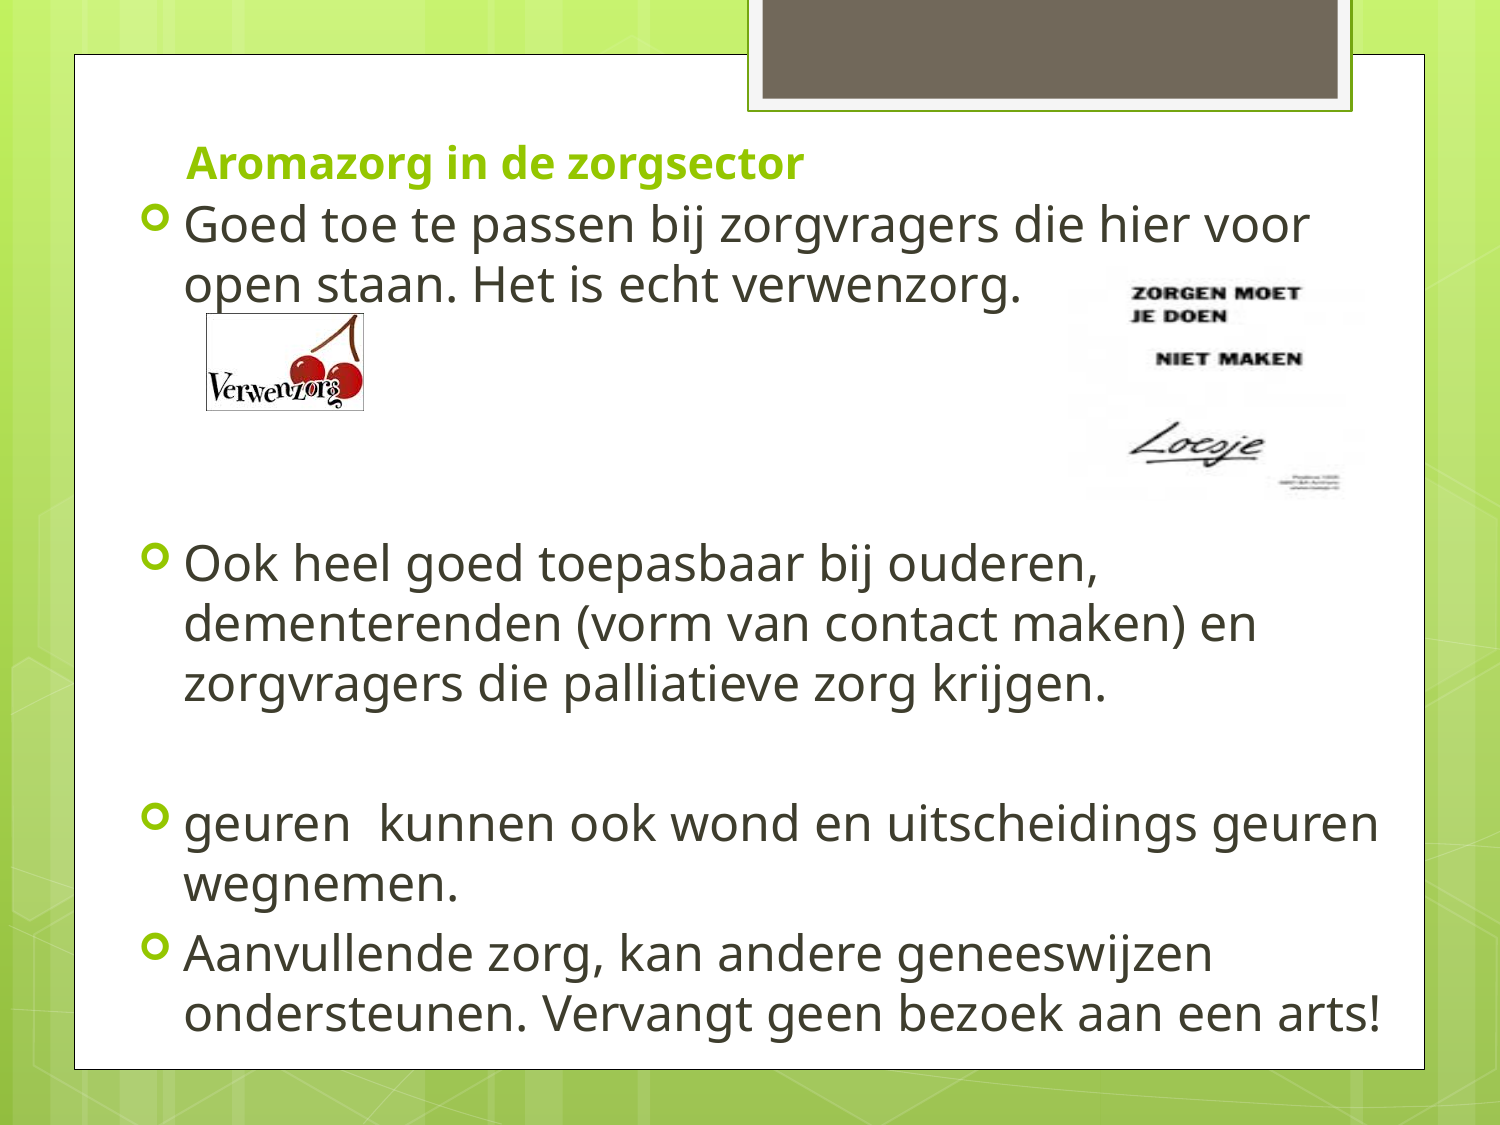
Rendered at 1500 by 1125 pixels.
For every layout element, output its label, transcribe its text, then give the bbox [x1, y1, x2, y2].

picture [1068, 255, 1365, 501]
title Aromazorg in de zorgsector [171, 125, 1324, 184]
list Goed toe te passen bij zorgvragers die hier voor open staan. Het is echt verwenzorg. Ook heel goed toepasbaar bij ouderen, dementerenden (vorm van contact maken) en zorgvragers die palliatieve zorg krijgen. geuren kunnen ook wond en uitscheidings geuren wegnemen. Aanvullende zorg, kan andere geneeswijzen ondersteunen. Vervangt geen bezoek aan een arts! [112, 184, 1459, 1106]
picture [206, 313, 364, 411]
